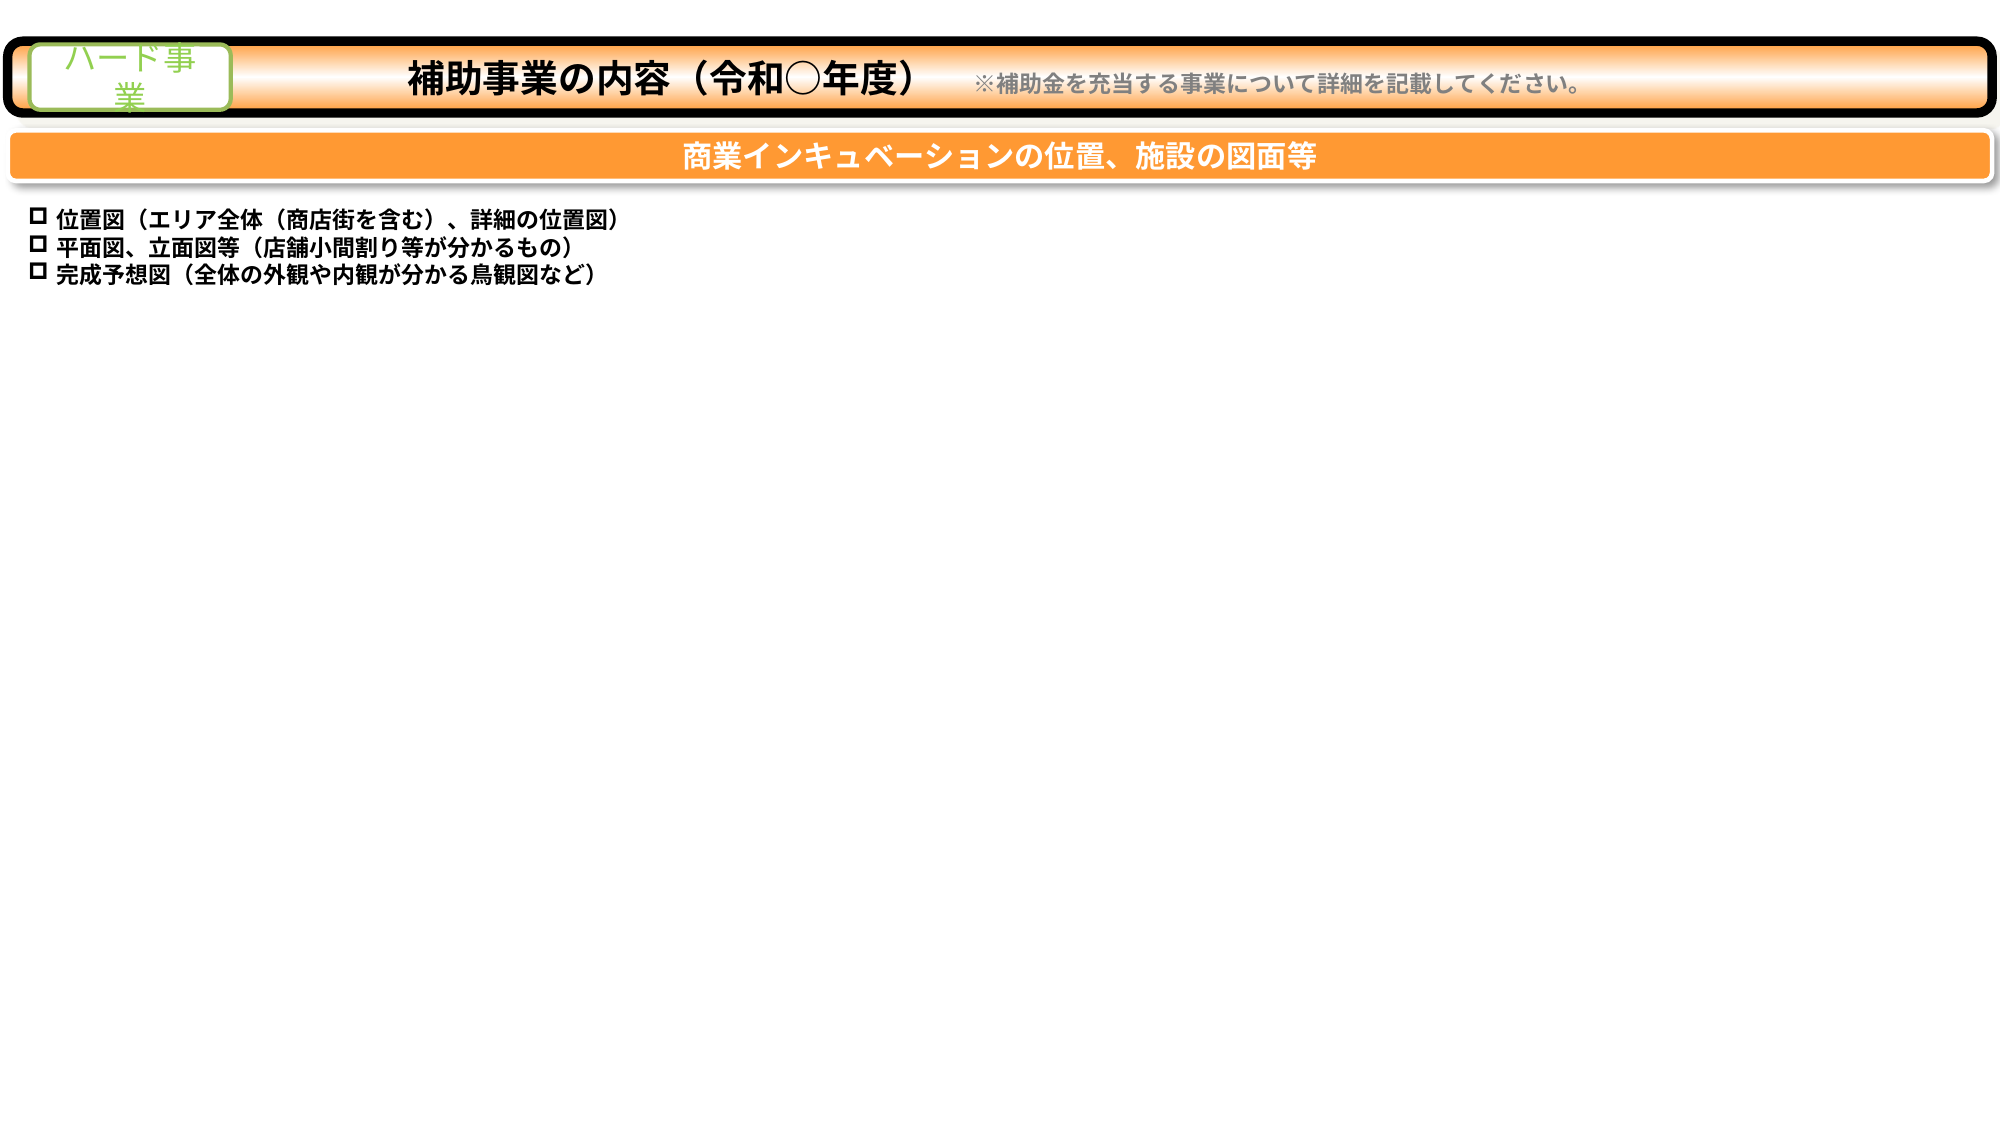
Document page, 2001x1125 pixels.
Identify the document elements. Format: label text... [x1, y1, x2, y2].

text_box ハード事業 [27, 42, 233, 112]
text_box 位置図（エリア全体（商店街を含む）、詳細の位置図） 平面図、立面図等（店舗小間割り等が分かるもの） 完成予想図（全体の外観や内観が分かる鳥観図など） [13, 198, 1432, 326]
text_box 商業インキュベーションの位置、施設の図面等 [4, 127, 1996, 185]
text_box 補助事業の内容（令和○年度） ※補助金を充当する事業について詳細を記載してください。 [7, 41, 1993, 114]
